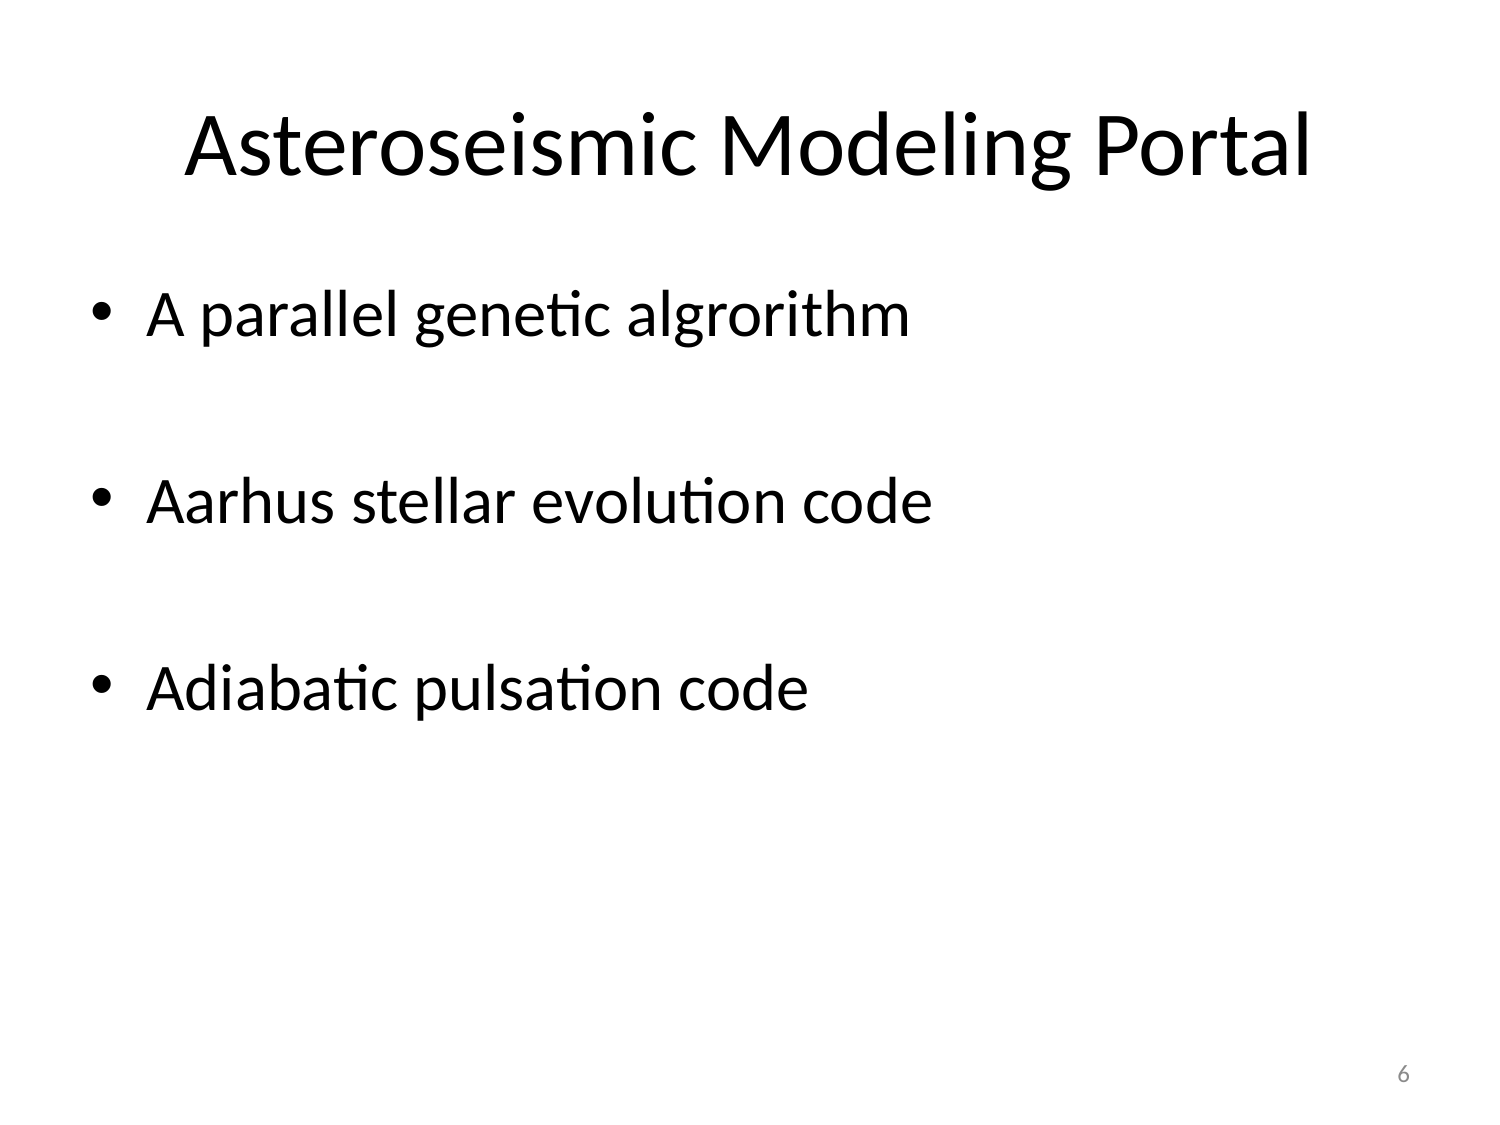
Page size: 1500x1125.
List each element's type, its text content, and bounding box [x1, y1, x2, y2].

list A parallel genetic algrorithm Aarhus stellar evolution code Adiabatic pulsation code [75, 262, 1425, 1005]
title Asteroseismic Modeling Portal [75, 45, 1425, 233]
slide_number 6 [1074, 1042, 1425, 1103]
